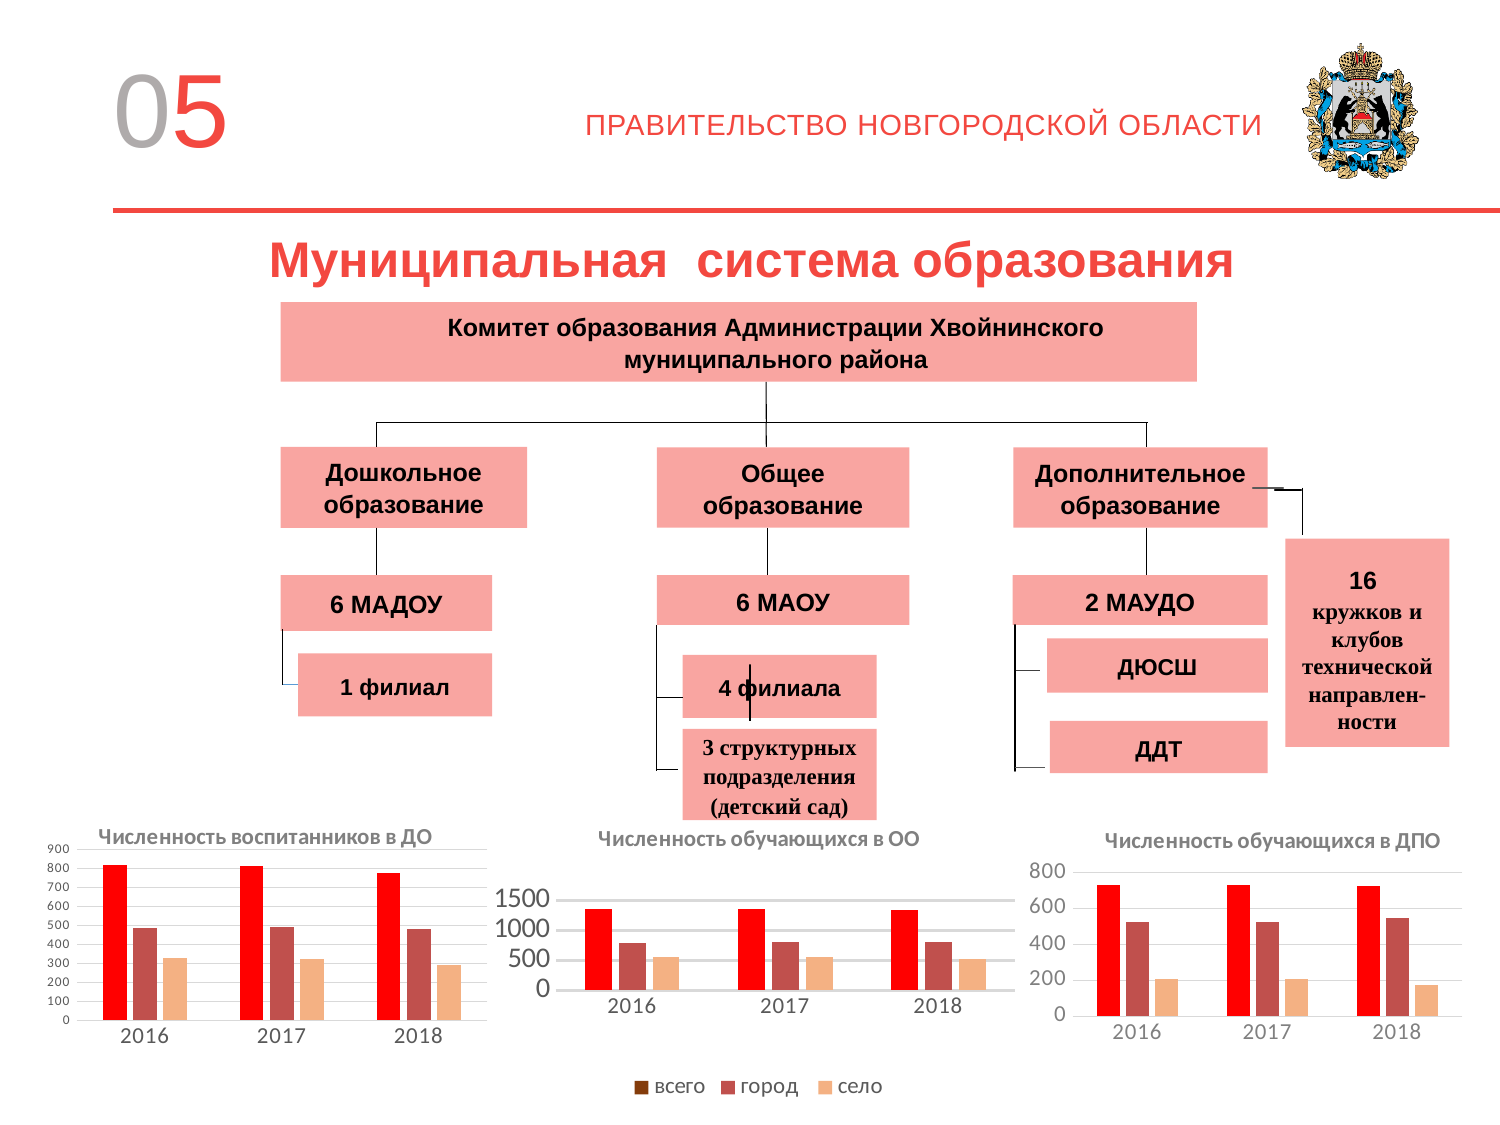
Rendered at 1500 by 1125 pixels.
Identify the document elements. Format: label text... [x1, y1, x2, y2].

text_box 16 кружков и клубов технической направлен-ности [1303, 538, 1450, 748]
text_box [280, 302, 1303, 821]
text_box 05 [98, 36, 312, 177]
chart [0, 806, 1500, 1106]
picture [1252, 487, 1302, 491]
text_box ПРАВИТЕЛЬСТВО НОВГОРОДСКОЙ ОБЛАСТИ [570, 102, 1302, 147]
picture [1302, 43, 1419, 179]
title Муниципальная система образования [105, 227, 1399, 350]
